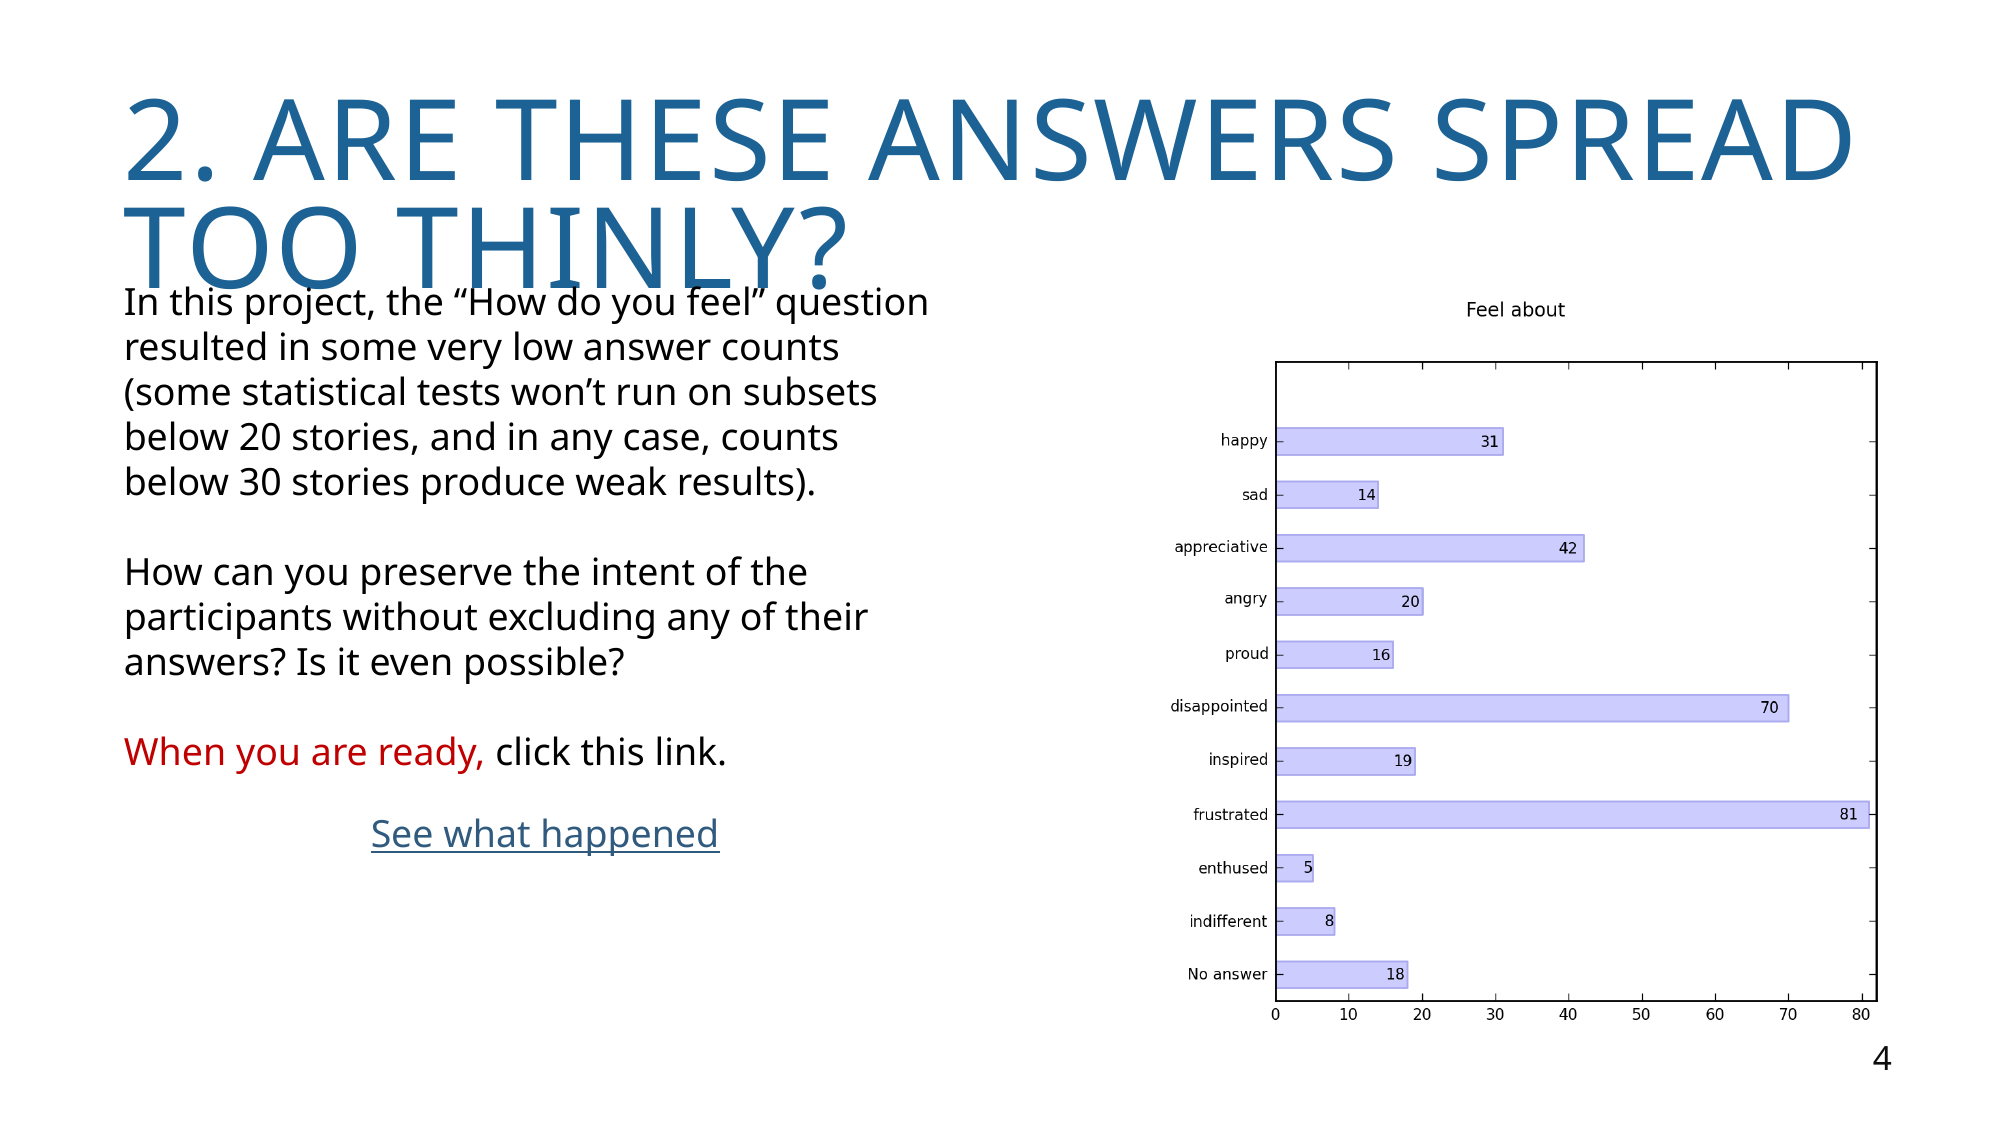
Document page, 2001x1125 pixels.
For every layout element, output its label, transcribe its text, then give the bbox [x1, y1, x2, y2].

title 2. are these answers spread too thinly? [109, 78, 1891, 325]
slide_number 4 [1747, 1037, 1907, 1083]
text_box In this project, the “How do you feel” question resulted in some very low answer counts (some statistical tests won’t run on subsets below 20 stories, and in any case, counts below 30 stories produce weak results). How can you preserve the intent of the participants without excluding any of their answers? Is it even possible? When you are ready, click this link. [108, 270, 955, 781]
picture [1140, 286, 1892, 1038]
text_box See what happened [355, 760, 708, 911]
